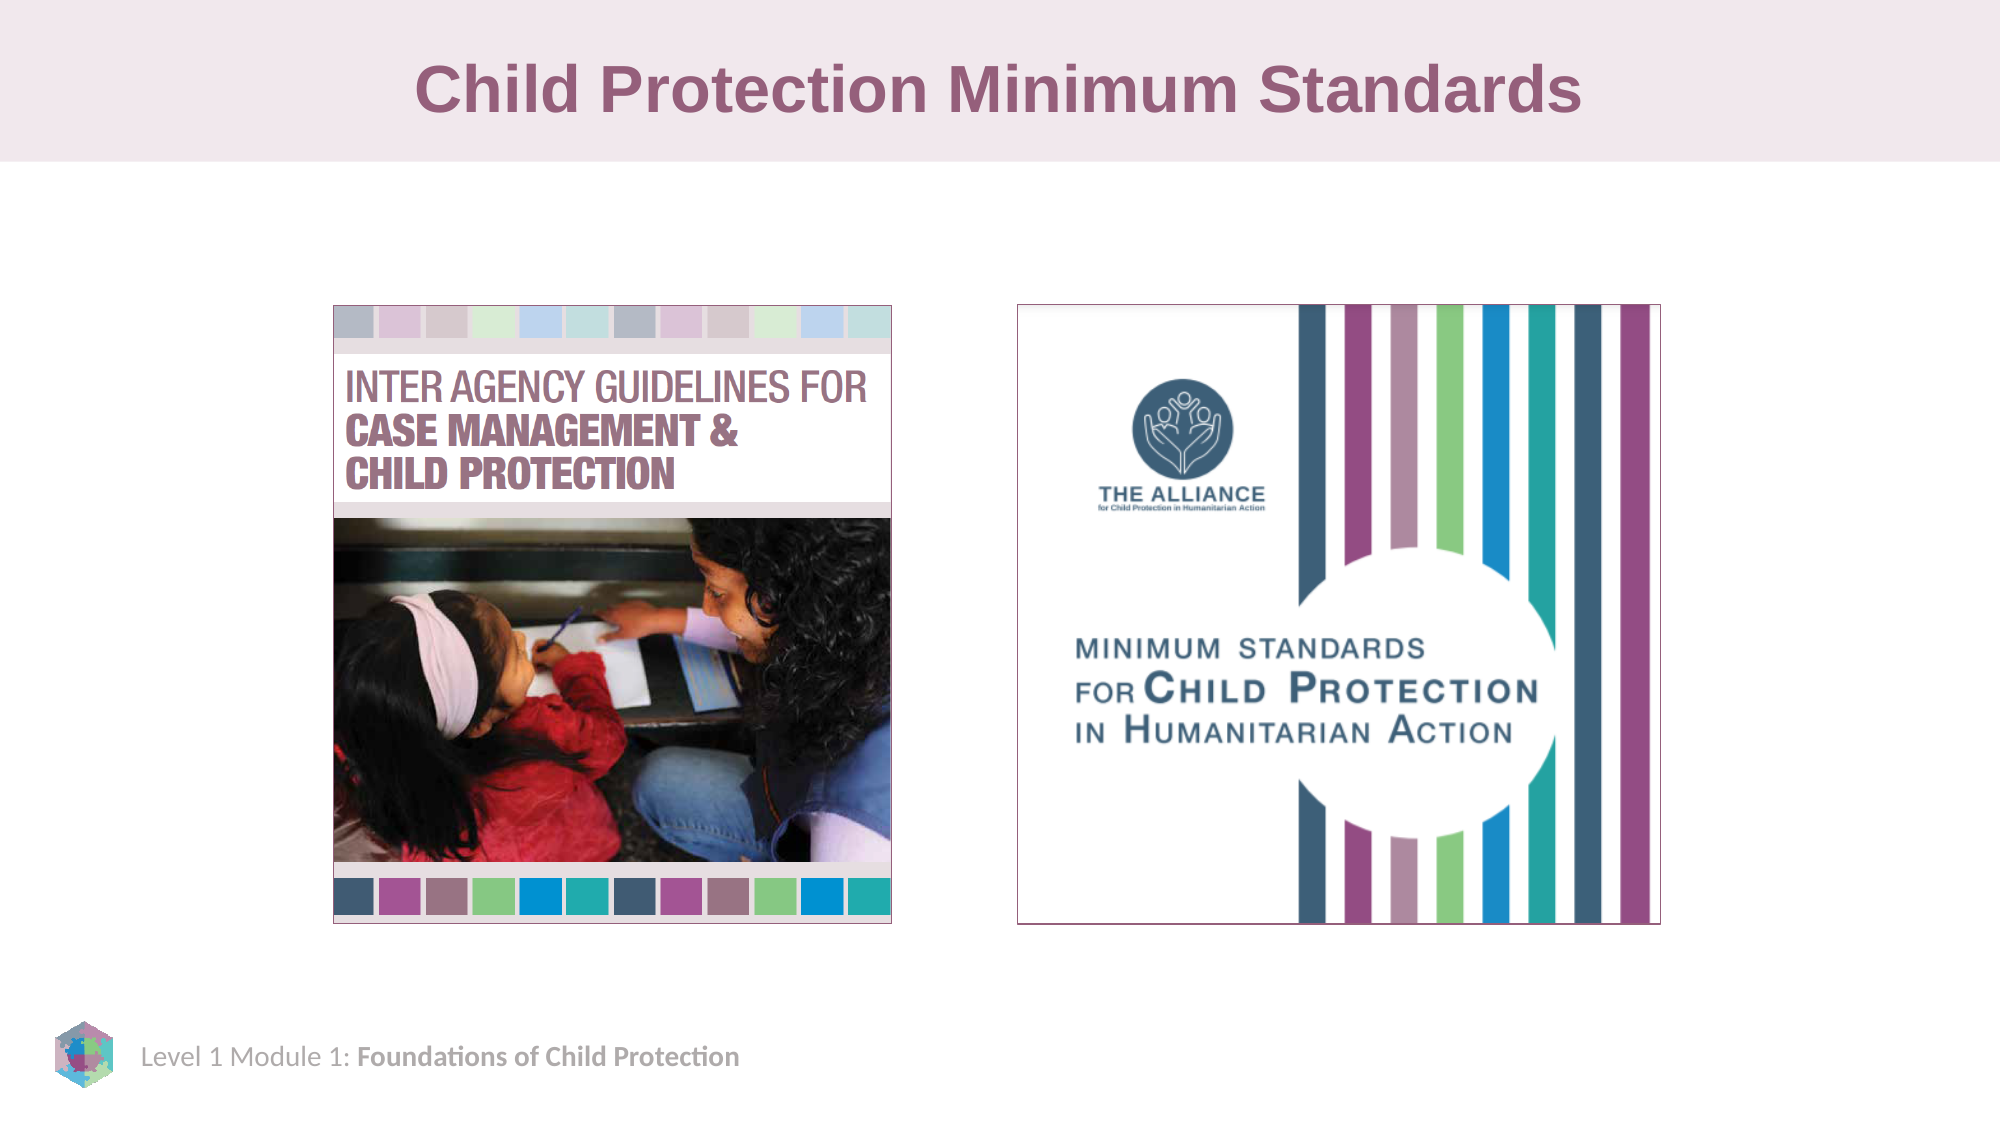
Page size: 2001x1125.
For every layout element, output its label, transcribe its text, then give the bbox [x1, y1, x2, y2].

picture [55, 1021, 113, 1088]
picture [1018, 305, 1660, 924]
picture [333, 305, 892, 924]
title Child Protection Minimum Standards [137, 19, 1863, 163]
